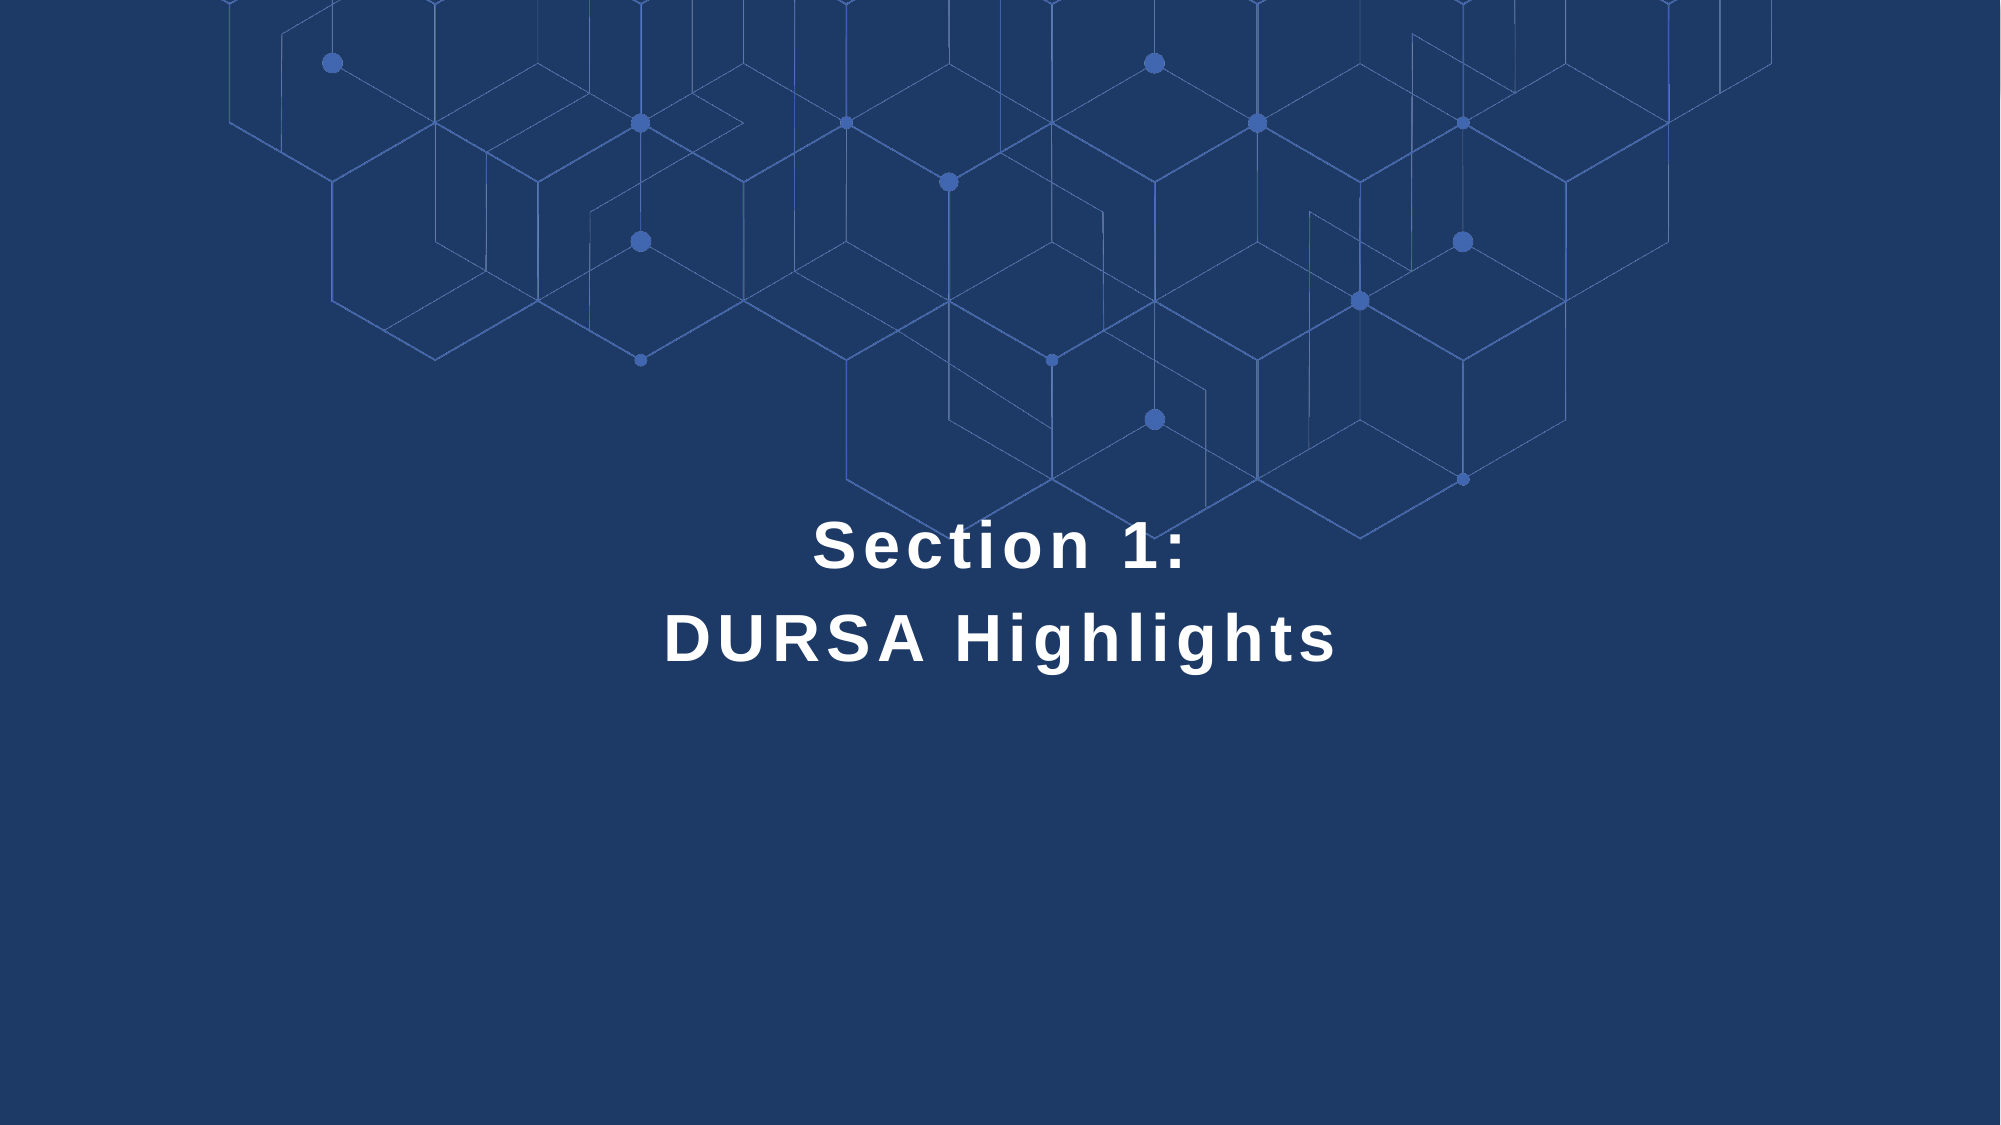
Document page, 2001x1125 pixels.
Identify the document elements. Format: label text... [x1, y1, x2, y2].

picture [102, 0, 1898, 494]
list Section 1: DURSA Highlights [0, 494, 2000, 631]
